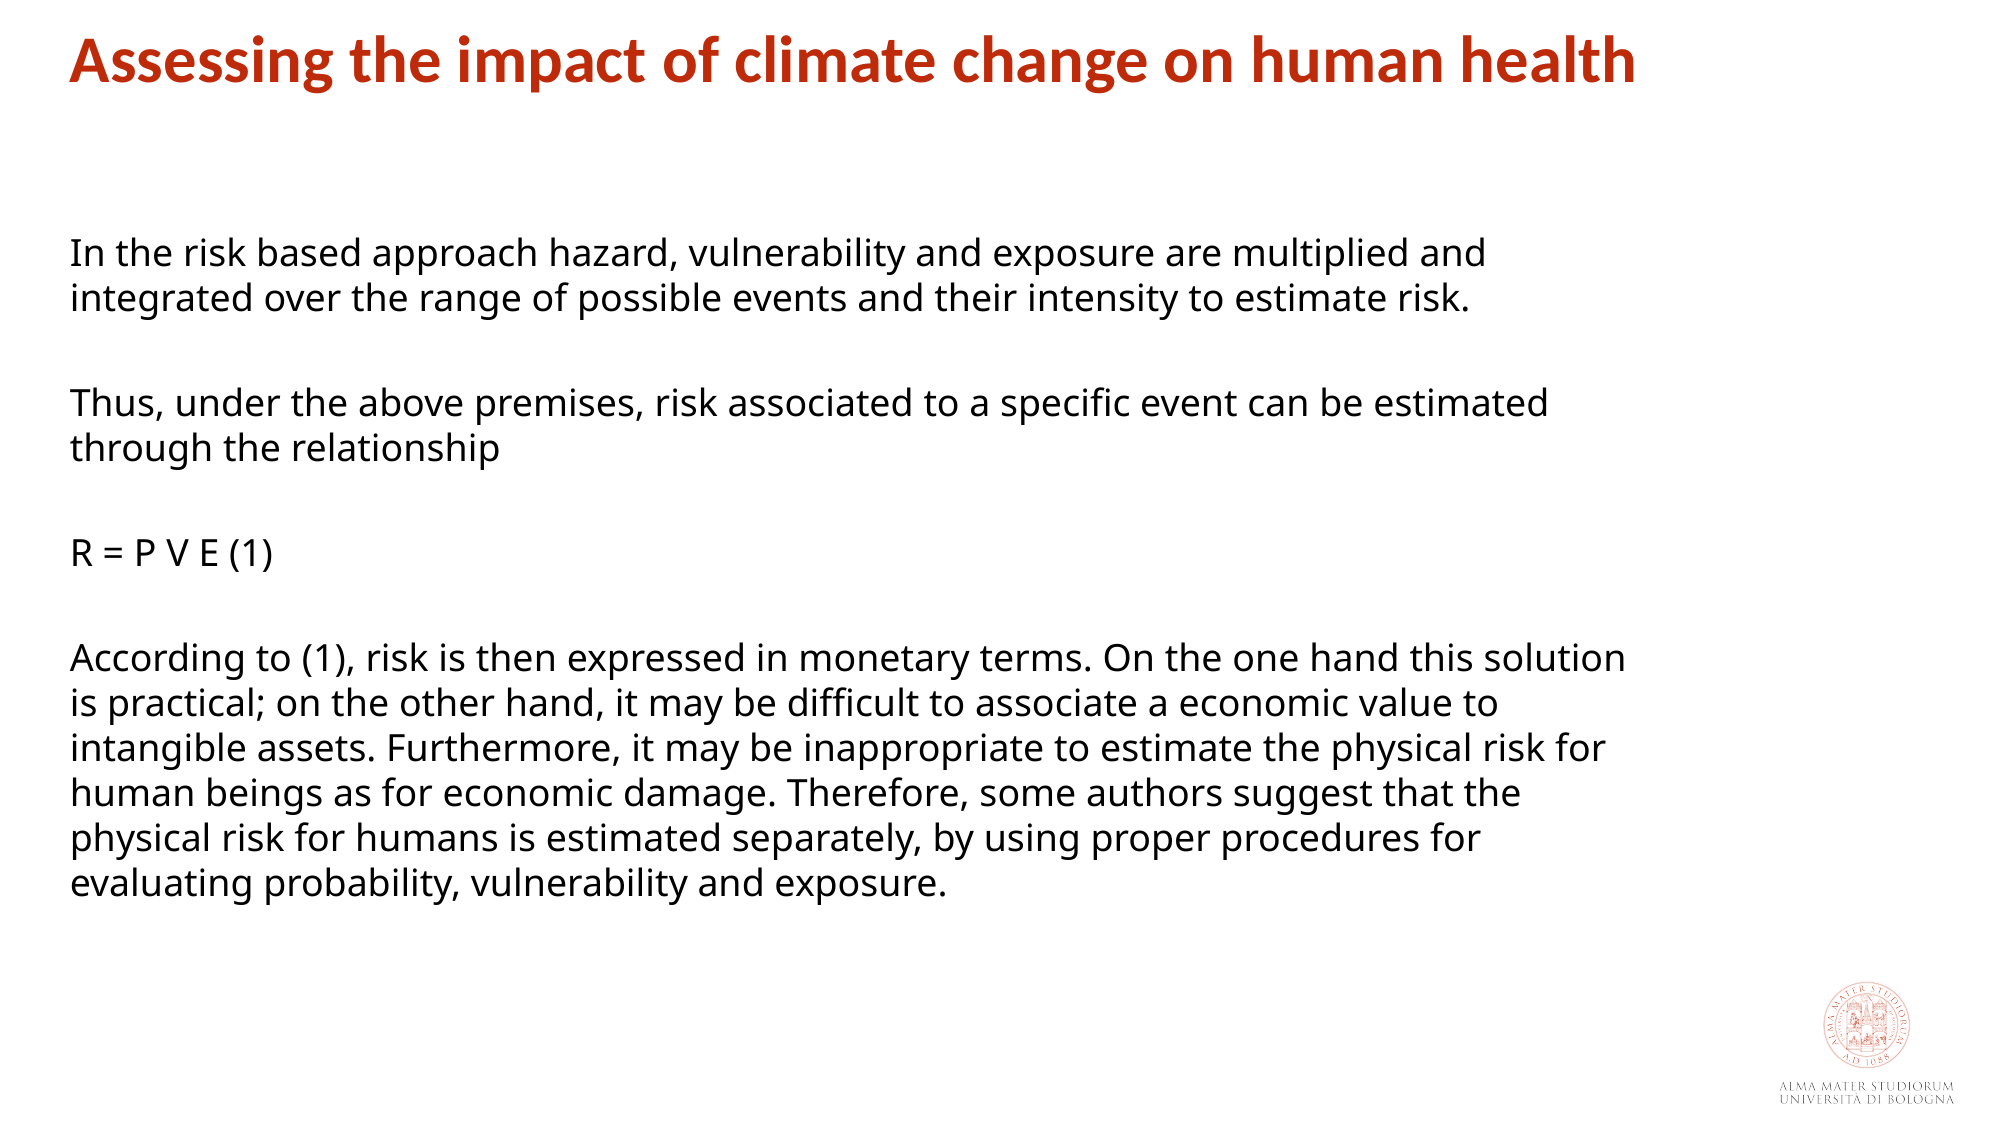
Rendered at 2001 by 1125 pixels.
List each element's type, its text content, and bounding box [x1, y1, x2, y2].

picture [1752, 964, 1981, 1118]
list In the risk based approach hazard, vulnerability and exposure are multiplied and integrated over the range of possible events and their intensity to estimate risk. Thus, under the above premises, risk associated to a specific event can be estimated through the relationship R = P V E (1) According to (1), risk is then expressed in monetary terms. On the one hand this solution is practical; on the other hand, it may be difficult to associate a economic value to intangible assets. Furthermore, it may be inappropriate to estimate the physical risk for human beings as for economic damage. Therefore, some authors suggest that the physical risk for humans is estimated separately, by using proper procedures for evaluating probability, vulnerability and exposure. [55, 221, 1661, 317]
list Assessing the impact of climate change on human health [55, 42, 1898, 149]
